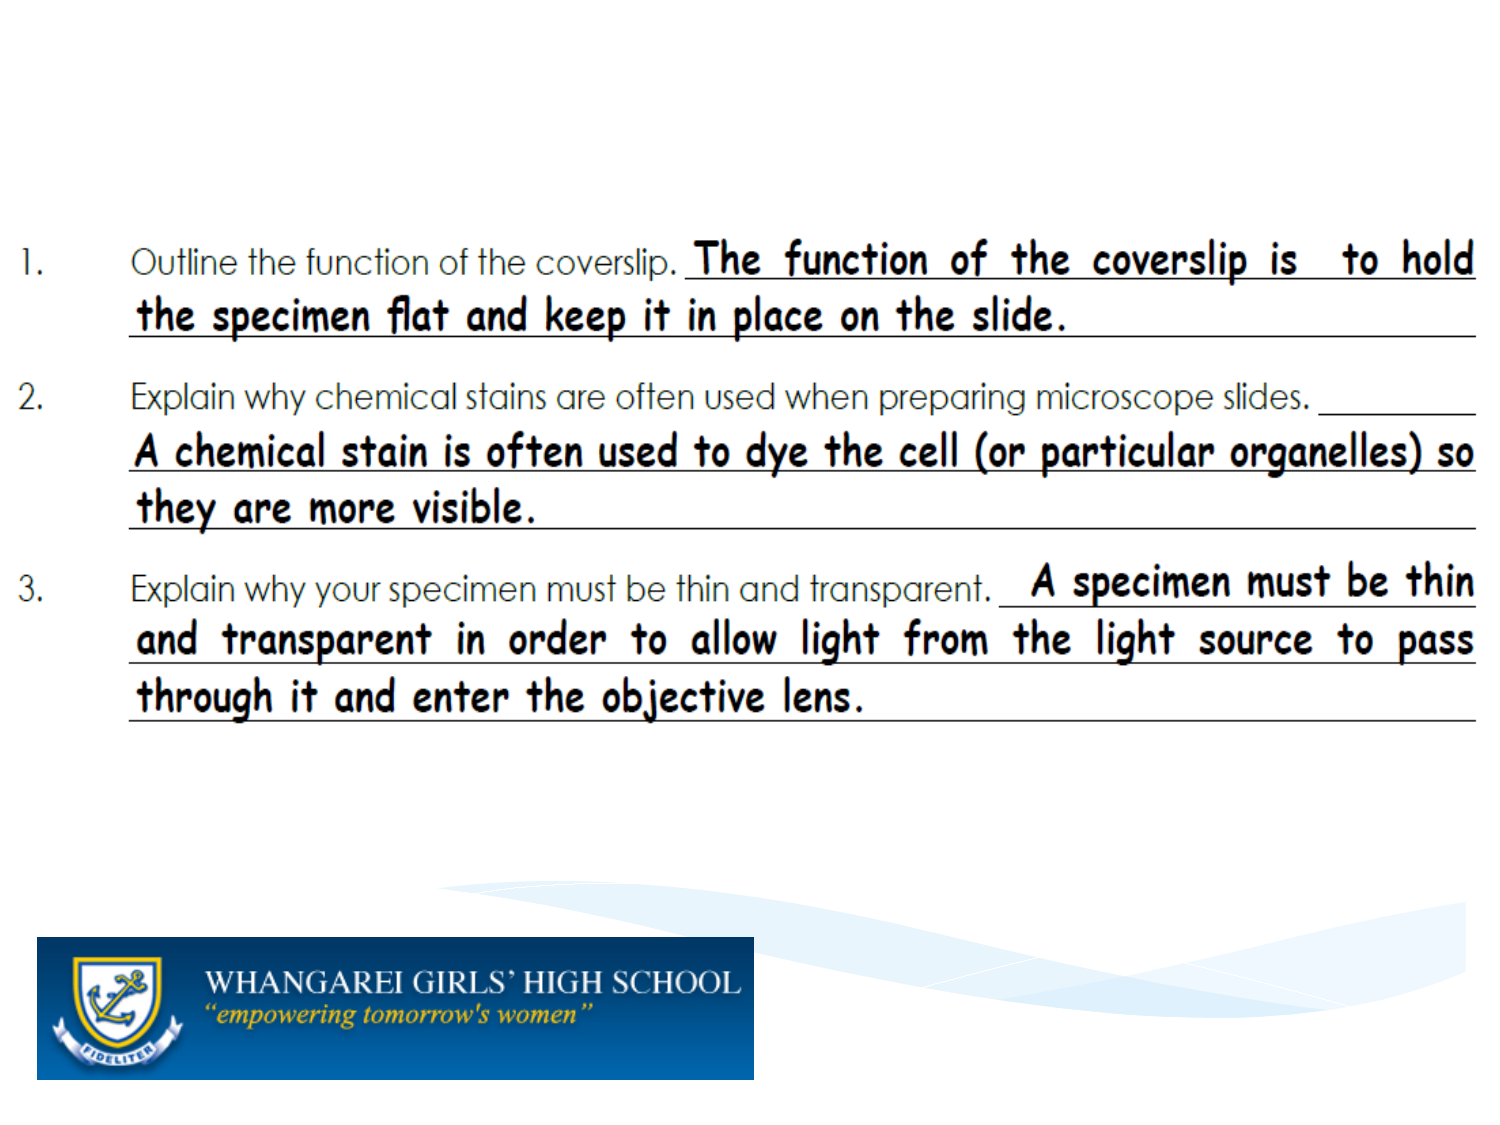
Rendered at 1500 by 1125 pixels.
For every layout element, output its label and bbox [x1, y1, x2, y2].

picture [37, 937, 754, 1080]
picture [0, 212, 1500, 751]
